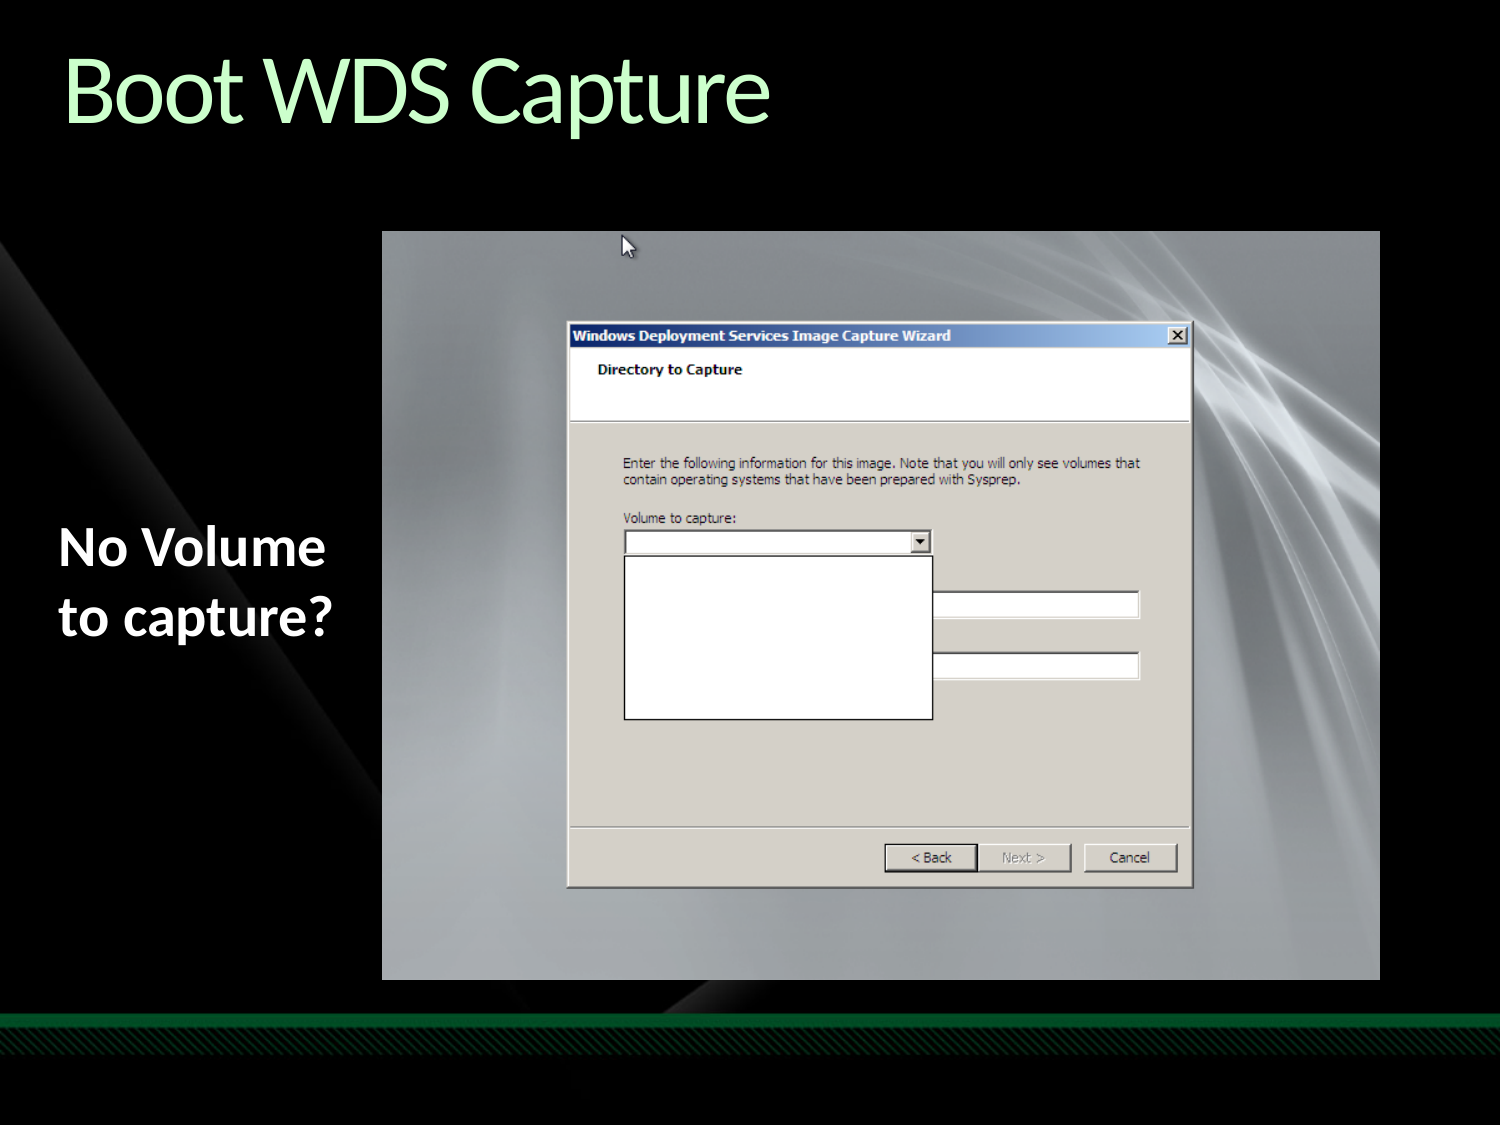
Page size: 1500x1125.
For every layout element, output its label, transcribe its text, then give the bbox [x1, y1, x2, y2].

picture [0, 0, 1500, 1125]
title Boot WDS Capture [62, 37, 1438, 147]
text_box No Volume to capture? [44, 500, 368, 656]
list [381, 231, 1380, 981]
